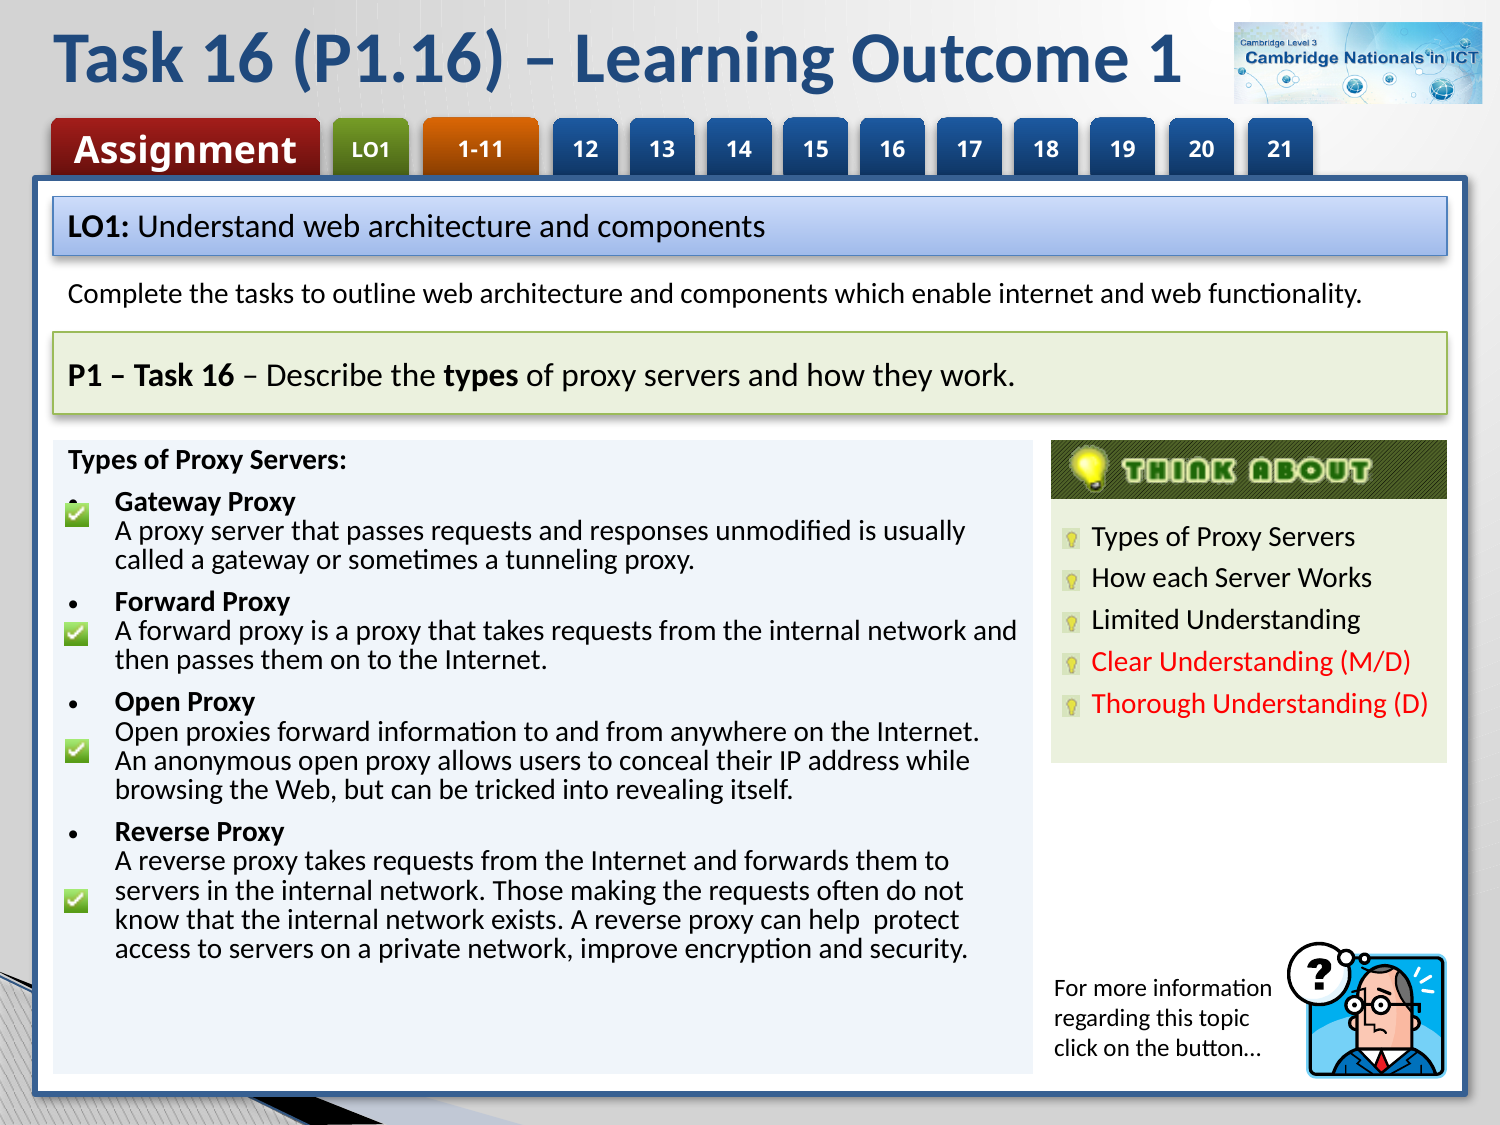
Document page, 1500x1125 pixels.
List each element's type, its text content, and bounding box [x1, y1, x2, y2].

text_box [35, 178, 1465, 1094]
picture [1068, 442, 1377, 498]
picture [64, 889, 88, 913]
table_header Types of Proxy Servers: Gateway Proxy A proxy server that passes requests and responses unmodified is usually called a gateway or sometimes a tunneling proxy. Forward Proxy A forward proxy is a proxy that takes requests from the internal network and then passes them on to the Internet. Open Proxy Open proxies forward information to and from anywhere on the Internet. An anonymous open proxy allows users to conceal their IP address while browsing the Web, but can be tricked into revealing itself. Reverse Proxy A reverse proxy takes requests from the Internet and forwards them to servers in the internal network. Those making the requests often do not know that the internal network exists. A reverse proxy can help protect access to servers on a private network, improve encryption and security. [53, 440, 1033, 1074]
picture [65, 739, 89, 763]
picture [281, 1114, 303, 1125]
title Task 16 (P1.16) – Learning Outcome 1 [39, 0, 1389, 124]
text_box LO1: Understand web architecture and components [52, 196, 1448, 256]
picture [1062, 653, 1080, 675]
picture [1286, 941, 1448, 1079]
picture [64, 621, 88, 646]
table_cell Types of Proxy Servers How each Server Works Limited Understanding Clear Understanding (M/D) Thorough Understanding (D) [1051, 499, 1447, 763]
text_box Complete the tasks to outline web architecture and components which enable internet and web functionality. [53, 267, 1447, 317]
table_header [1051, 440, 1447, 499]
text_box For more information regarding this topic click on the button… [1039, 964, 1280, 1069]
text_box P1 – Task 16 – Describe the types of proxy servers and how they work. [52, 331, 1448, 415]
picture [1062, 612, 1080, 633]
picture [1062, 528, 1080, 549]
picture [1062, 570, 1080, 591]
picture [65, 503, 89, 527]
picture [1062, 695, 1080, 717]
picture [1389, 22, 1483, 104]
